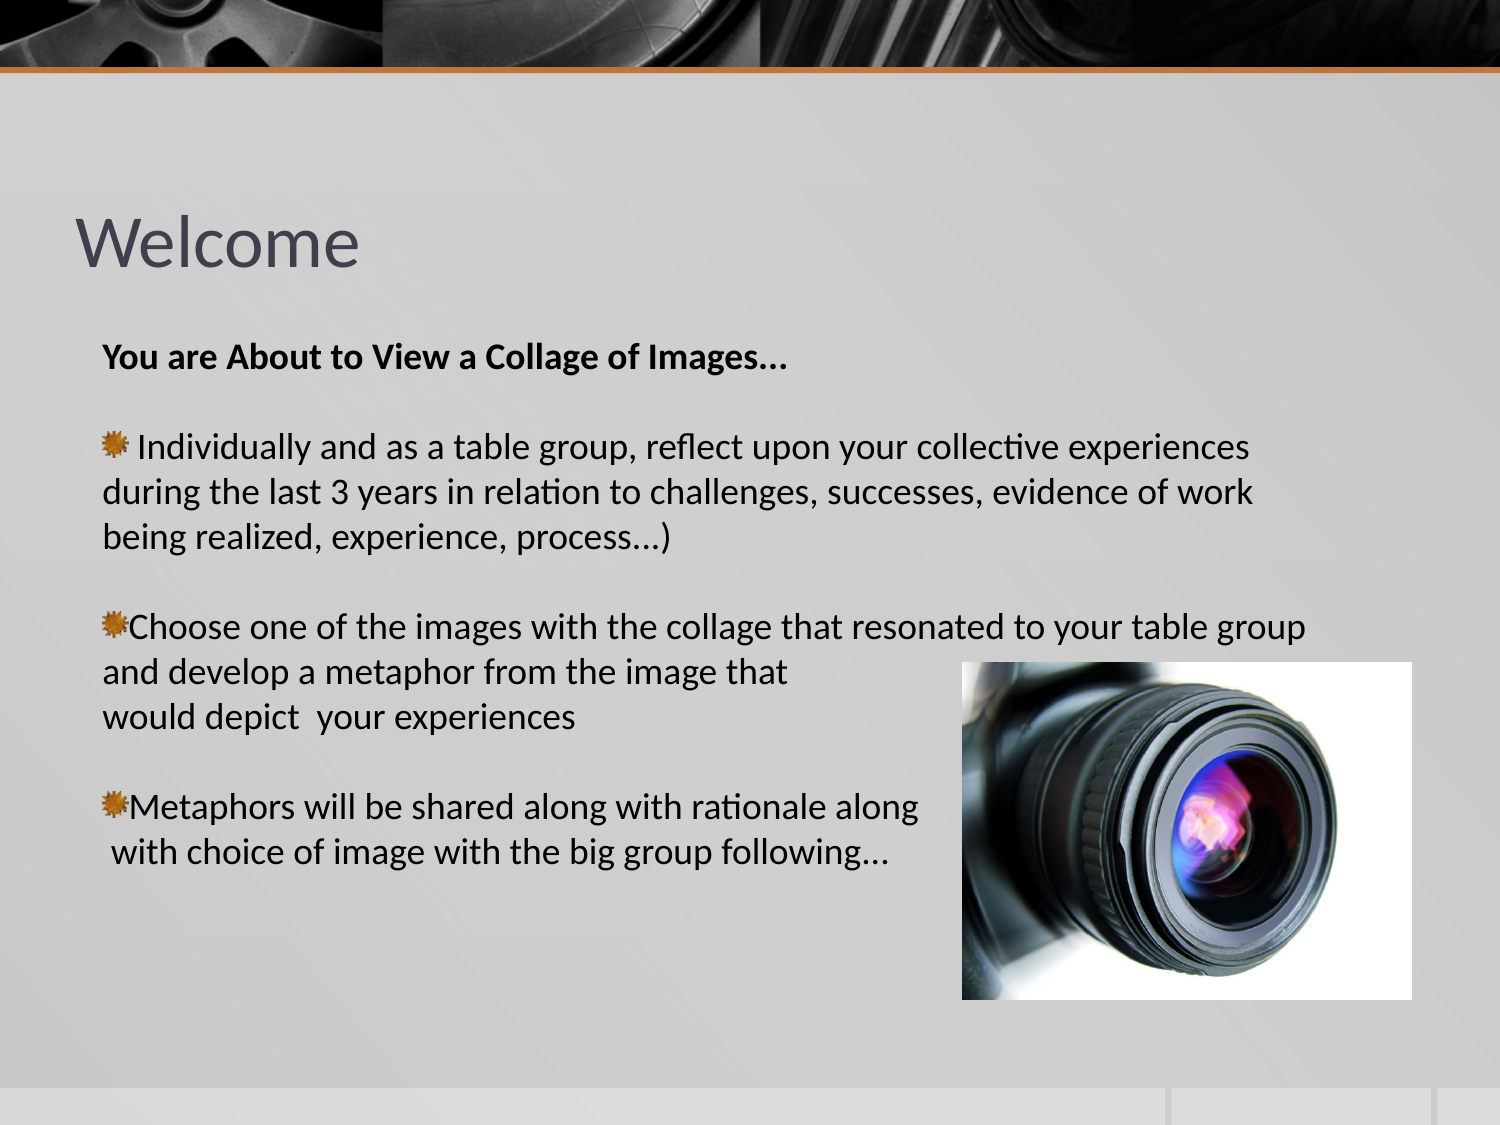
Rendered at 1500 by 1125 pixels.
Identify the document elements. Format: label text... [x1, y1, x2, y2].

text_box You are About to View a Collage of Images... Individually and as a table group, reflect upon your collective experiences during the last 3 years in relation to challenges, successes, evidence of work being realized, experience, process...) Choose one of the images with the collage that resonated to your table group and develop a metaphor from the image that would depict your experiences Metaphors will be shared along with rationale along with choice of image with the big group following... [87, 324, 1325, 880]
picture [102, 611, 129, 638]
title Welcome [75, 162, 1425, 313]
picture [102, 791, 129, 818]
picture [0, 0, 1500, 67]
picture [102, 431, 129, 458]
picture [962, 662, 1413, 1001]
